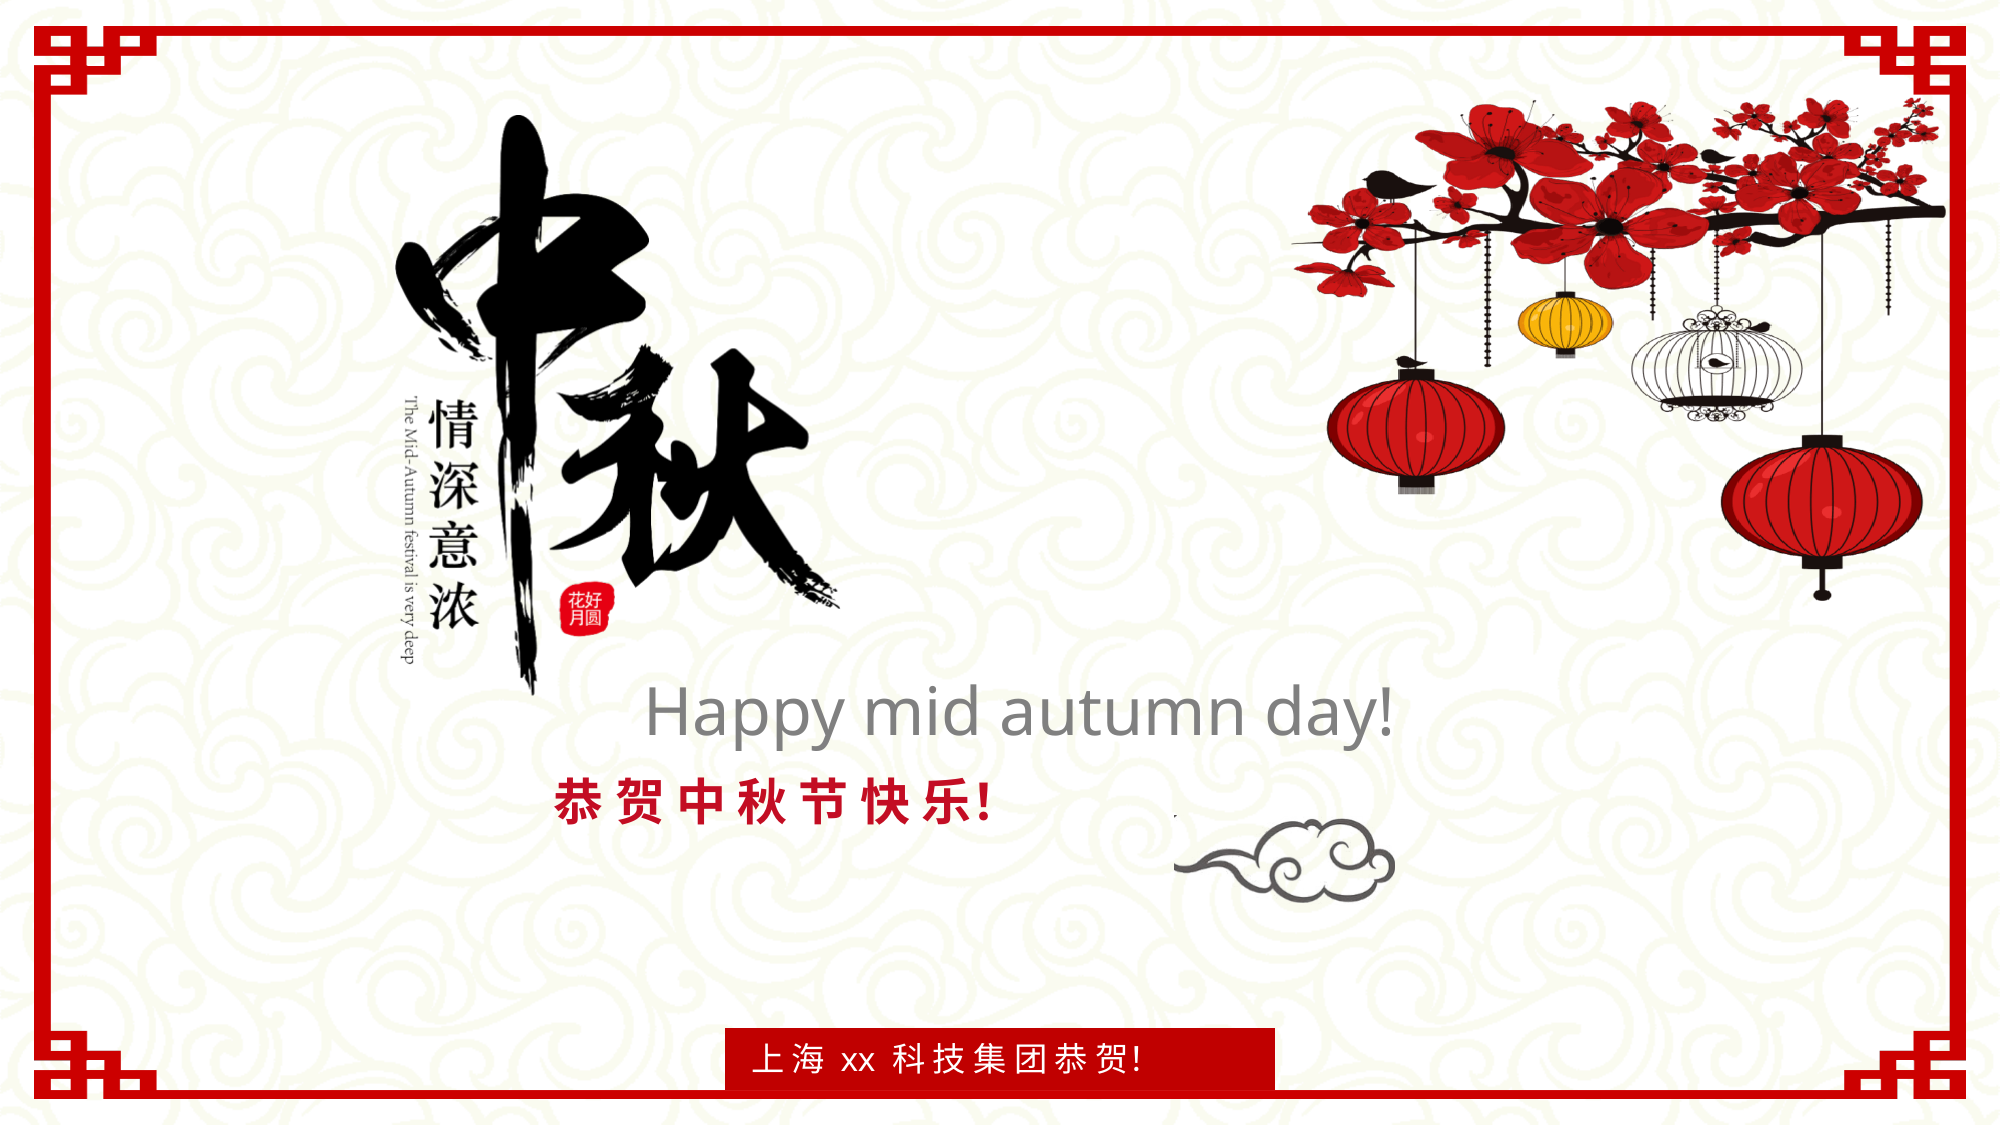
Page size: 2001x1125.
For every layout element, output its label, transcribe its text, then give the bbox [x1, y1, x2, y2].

text_box Happy mid autumn day! [628, 661, 1411, 756]
picture [0, 0, 2000, 1125]
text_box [725, 1029, 1275, 1089]
text_box 恭 贺 中 秋 节 快 乐！ [538, 763, 1124, 839]
